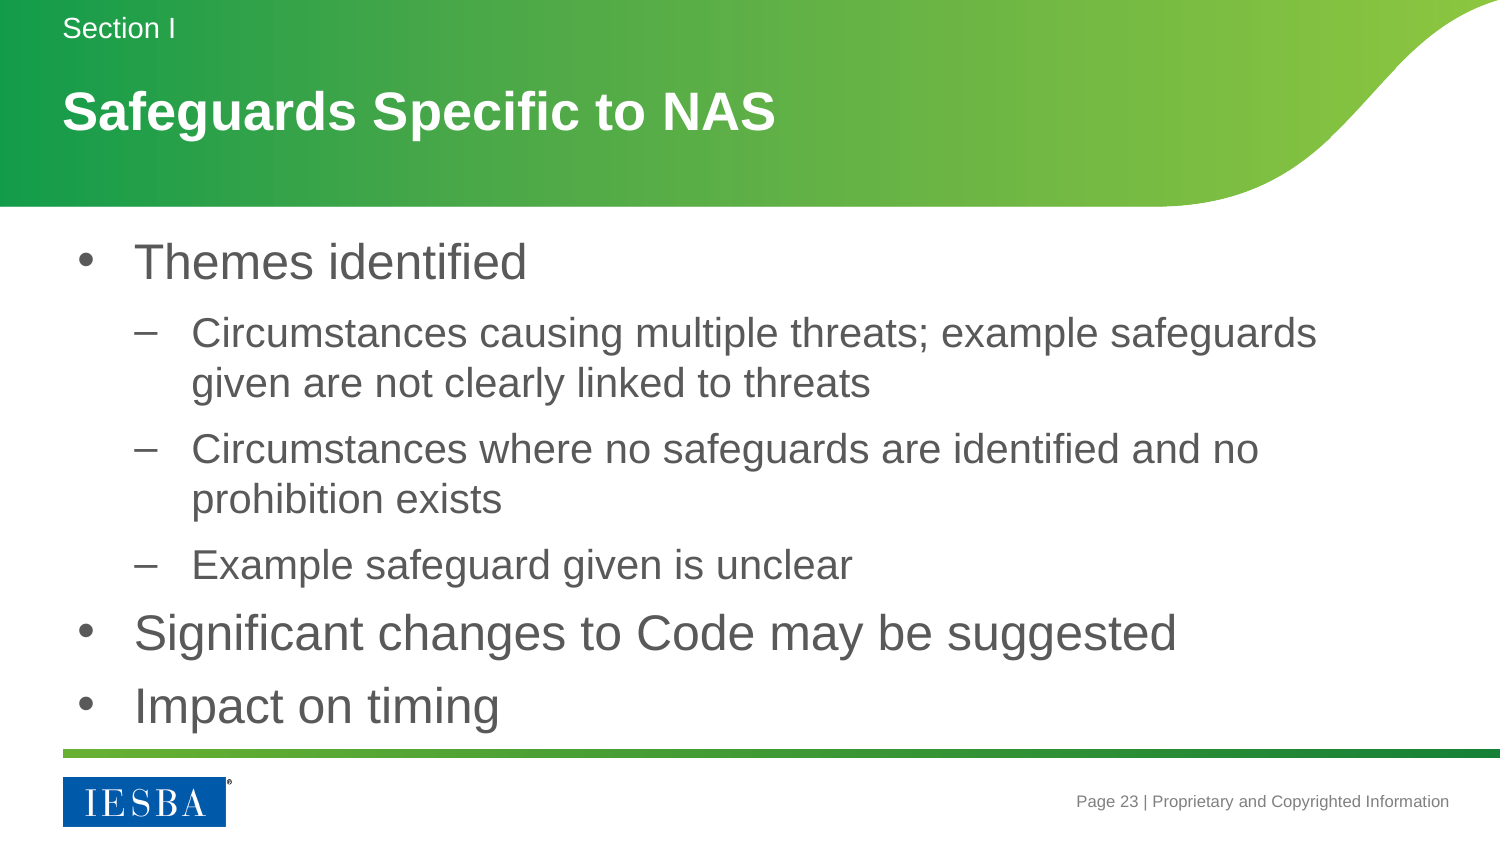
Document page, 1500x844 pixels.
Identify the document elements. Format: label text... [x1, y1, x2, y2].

picture [0, 0, 1500, 207]
subtitle Section I [62, 9, 500, 38]
title Safeguards Specific to NAS [62, 75, 1300, 142]
picture [63, 777, 232, 827]
list Themes identified Circumstances causing multiple threats; example safeguards given are not clearly linked to threats Circumstances where no safeguards are identified and no prohibition exists Example safeguard given is unclear Significant changes to Code may be suggested Impact on timing [62, 221, 1388, 725]
